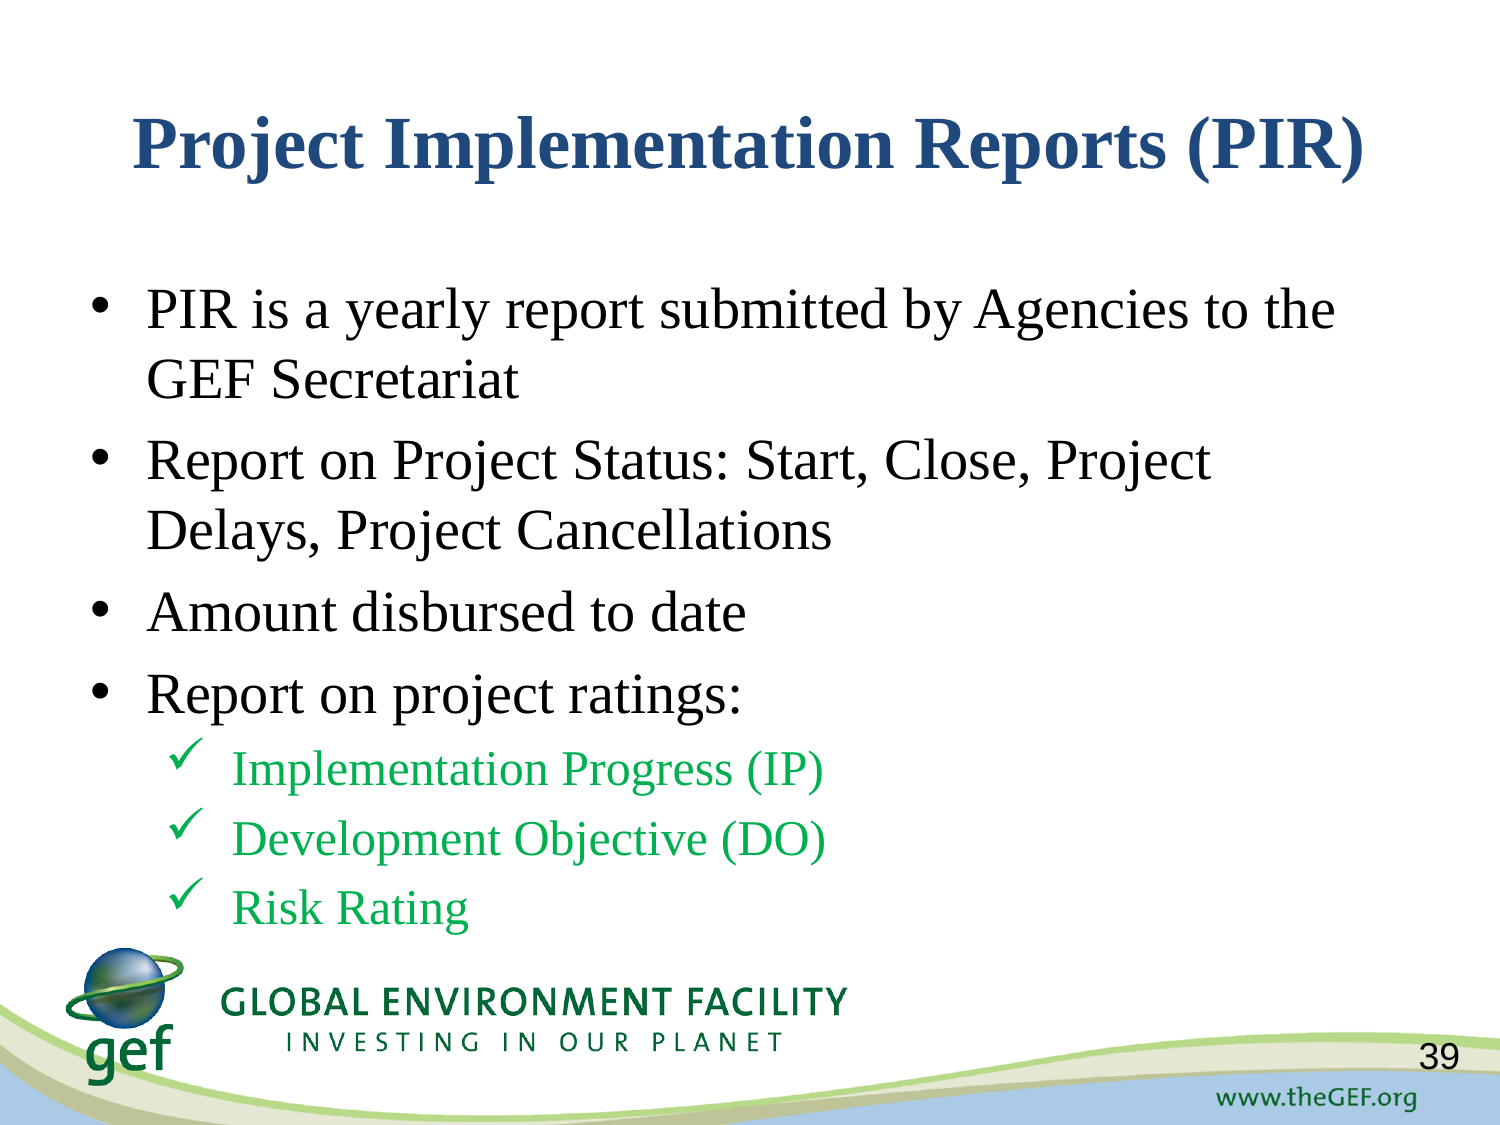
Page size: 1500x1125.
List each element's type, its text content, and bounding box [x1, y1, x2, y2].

list PIR is a yearly report submitted by Agencies to the GEF Secretariat Report on Project Status: Start, Close, Project Delays, Project Cancellations Amount disbursed to date Report on project ratings: Implementation Progress (IP) Development Objective (DO) Risk Rating [74, 262, 1413, 963]
picture [0, 920, 1500, 1125]
title Project Implementation Reports (PIR) [74, 44, 1426, 233]
slide_number 39 [1387, 1012, 1500, 1095]
